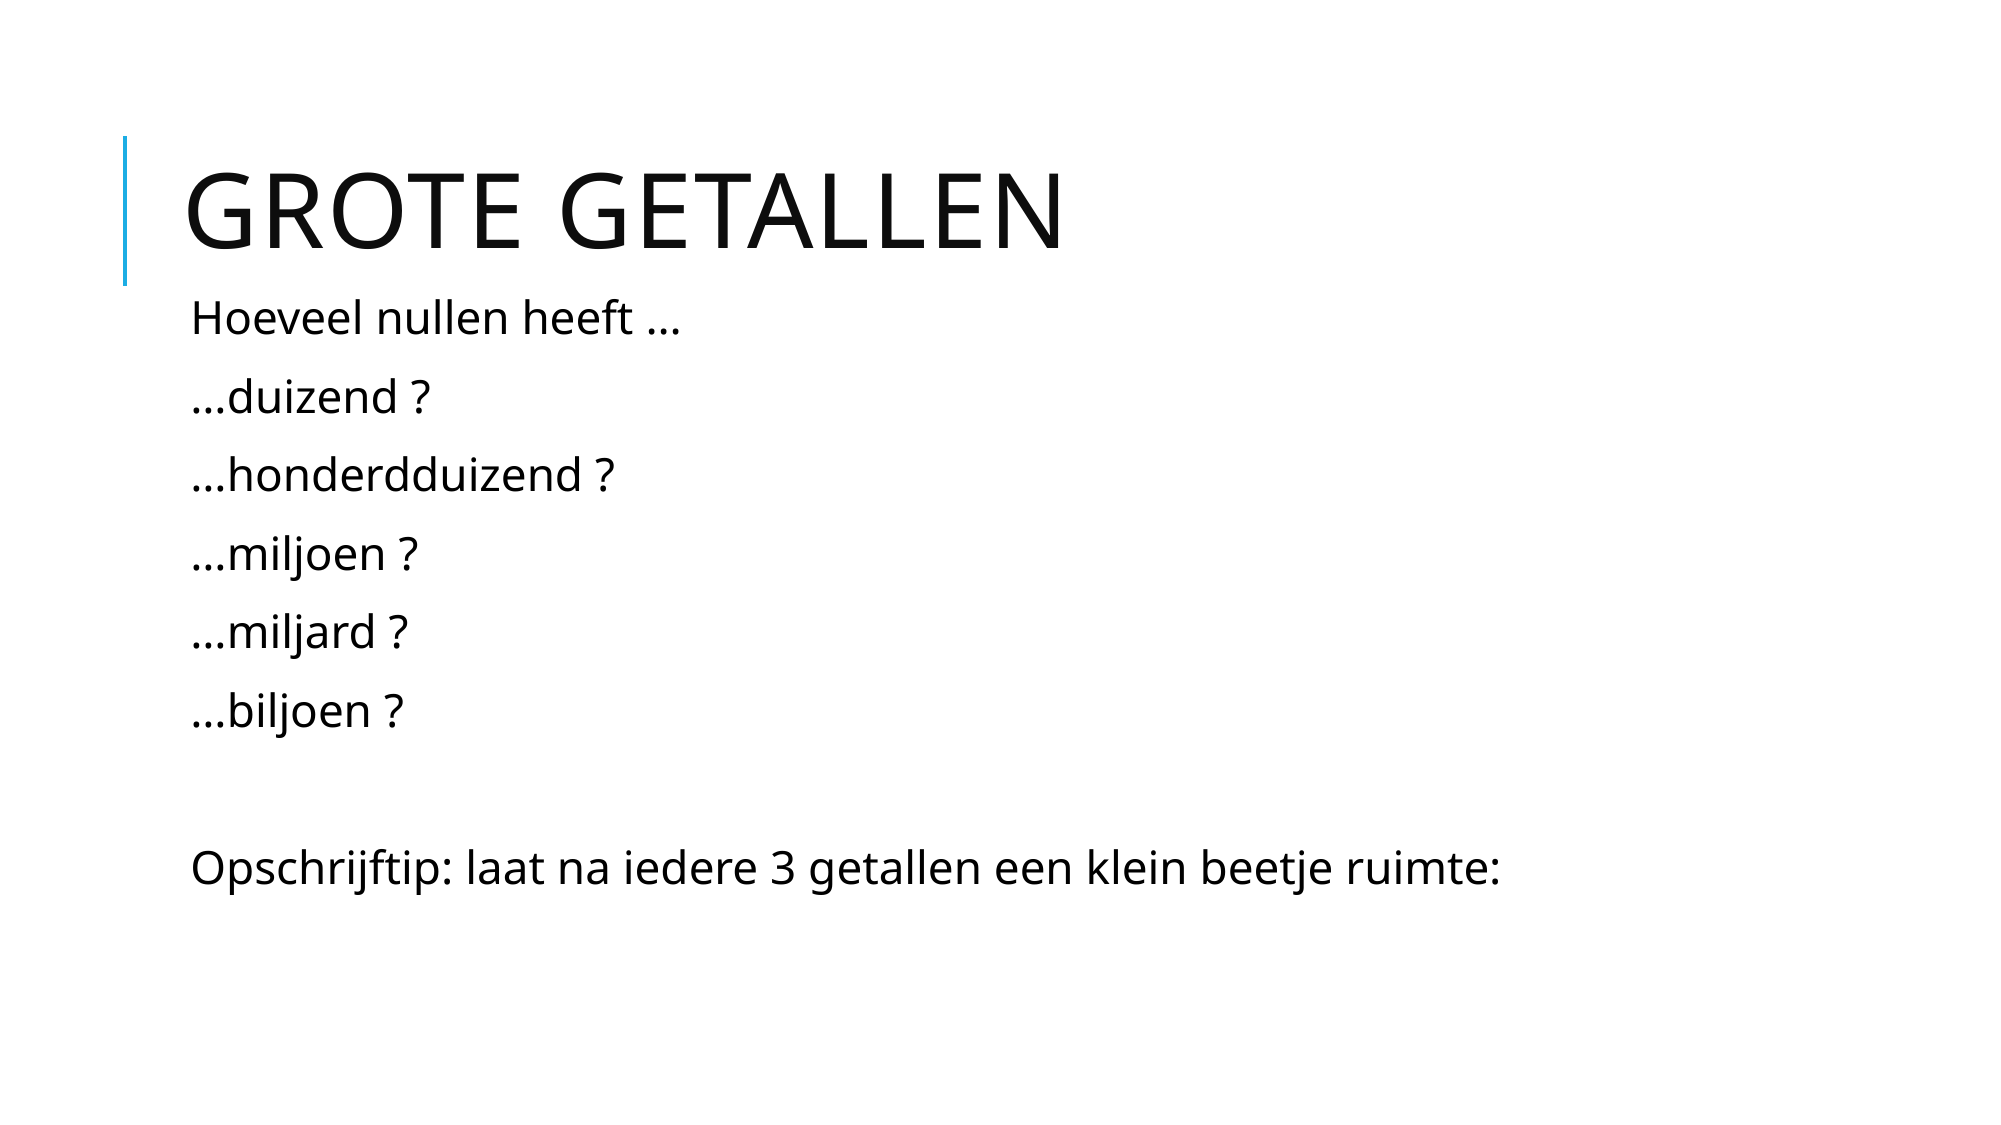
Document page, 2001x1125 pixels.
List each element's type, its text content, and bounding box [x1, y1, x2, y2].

list Hoeveel nullen heeft … …duizend ? …honderdduizend ? …miljoen ? …miljard ? …biljoen ? Opschrijftip: laat na iedere 3 getallen een klein beetje ruimte: [168, 287, 1763, 948]
title Grote getallen [168, 96, 1763, 287]
